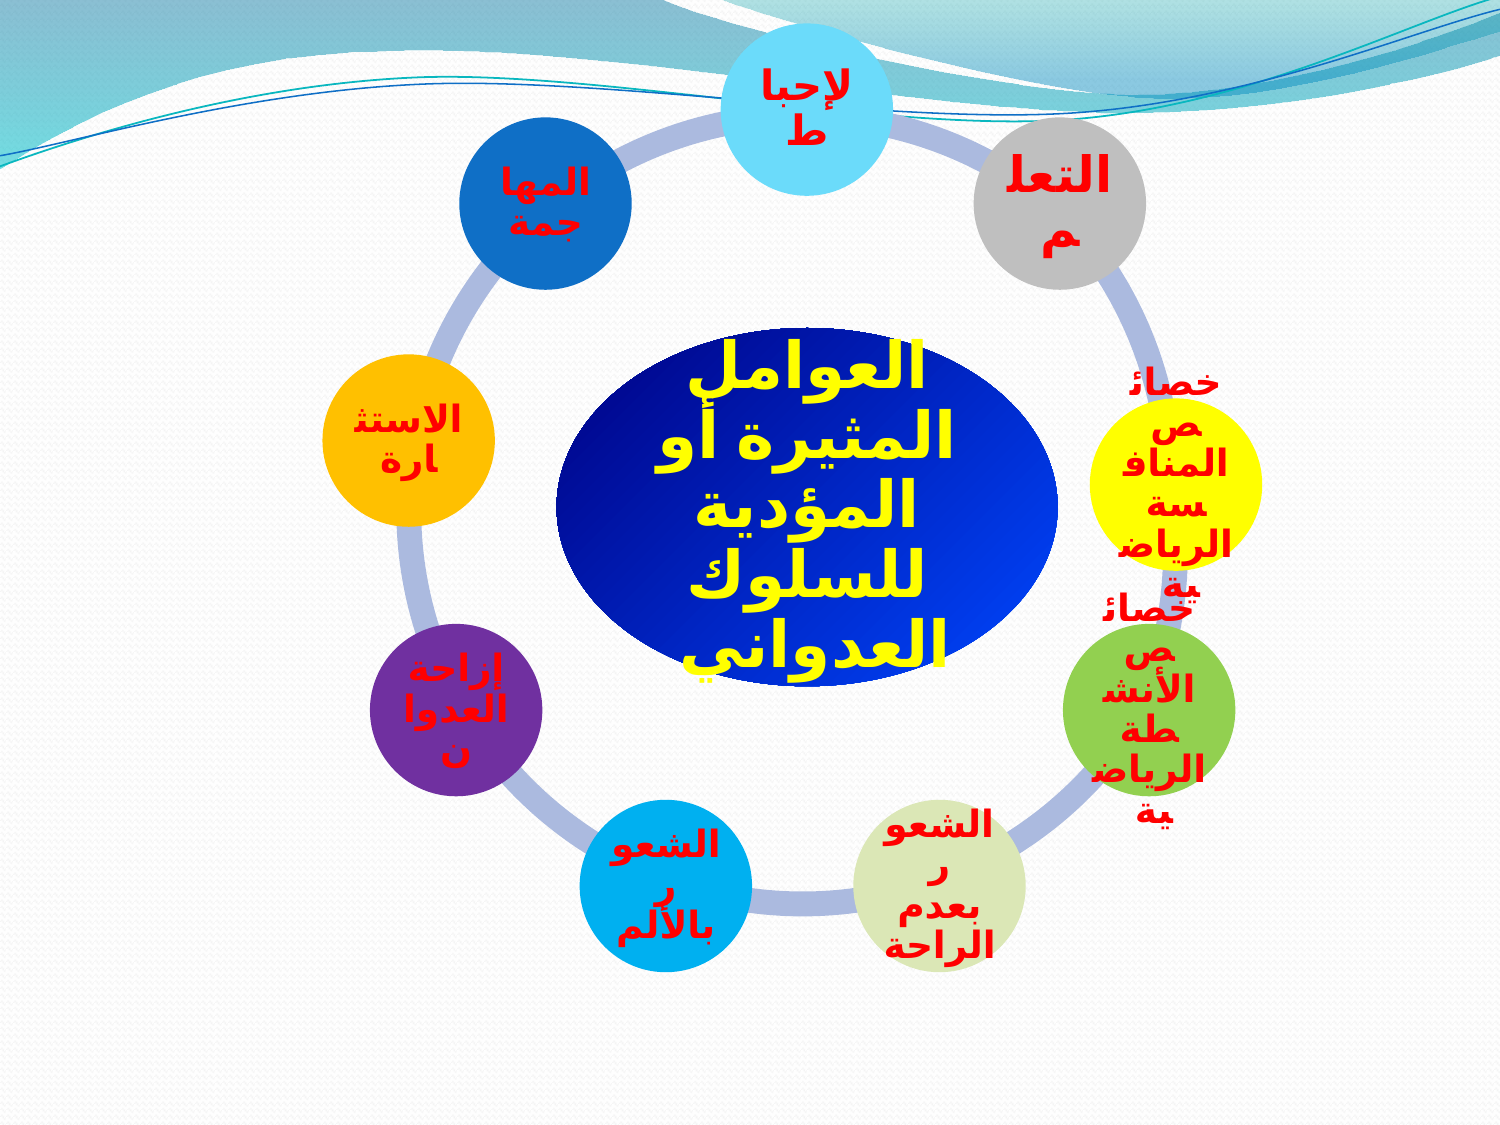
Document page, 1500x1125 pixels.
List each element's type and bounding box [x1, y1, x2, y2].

text_box [163, 23, 1442, 973]
